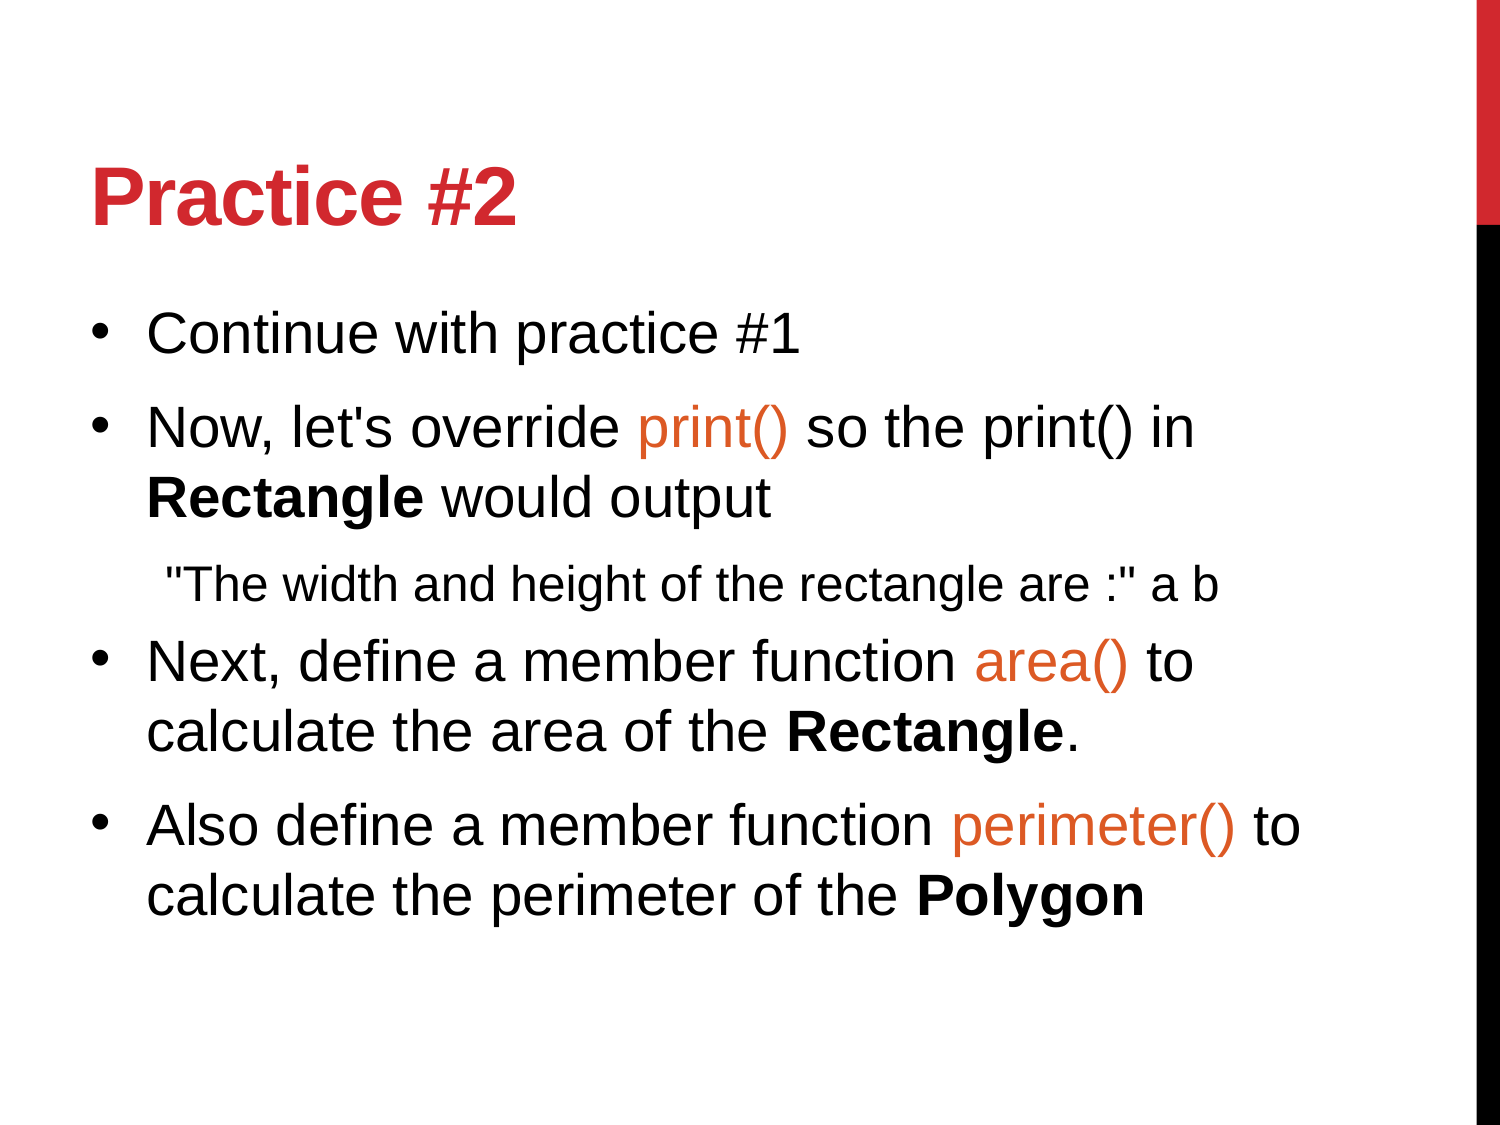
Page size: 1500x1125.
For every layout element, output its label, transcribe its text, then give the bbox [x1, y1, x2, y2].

list Continue with practice #1 Now, let's override print() so the print() in Rectangle would output "The width and height of the rectangle are :" a b Next, define a member function area() to calculate the area of the Rectangle. Also define a member function perimeter() to calculate the perimeter of the Polygon [75, 287, 1325, 1005]
title Practice #2 [75, 25, 1350, 250]
